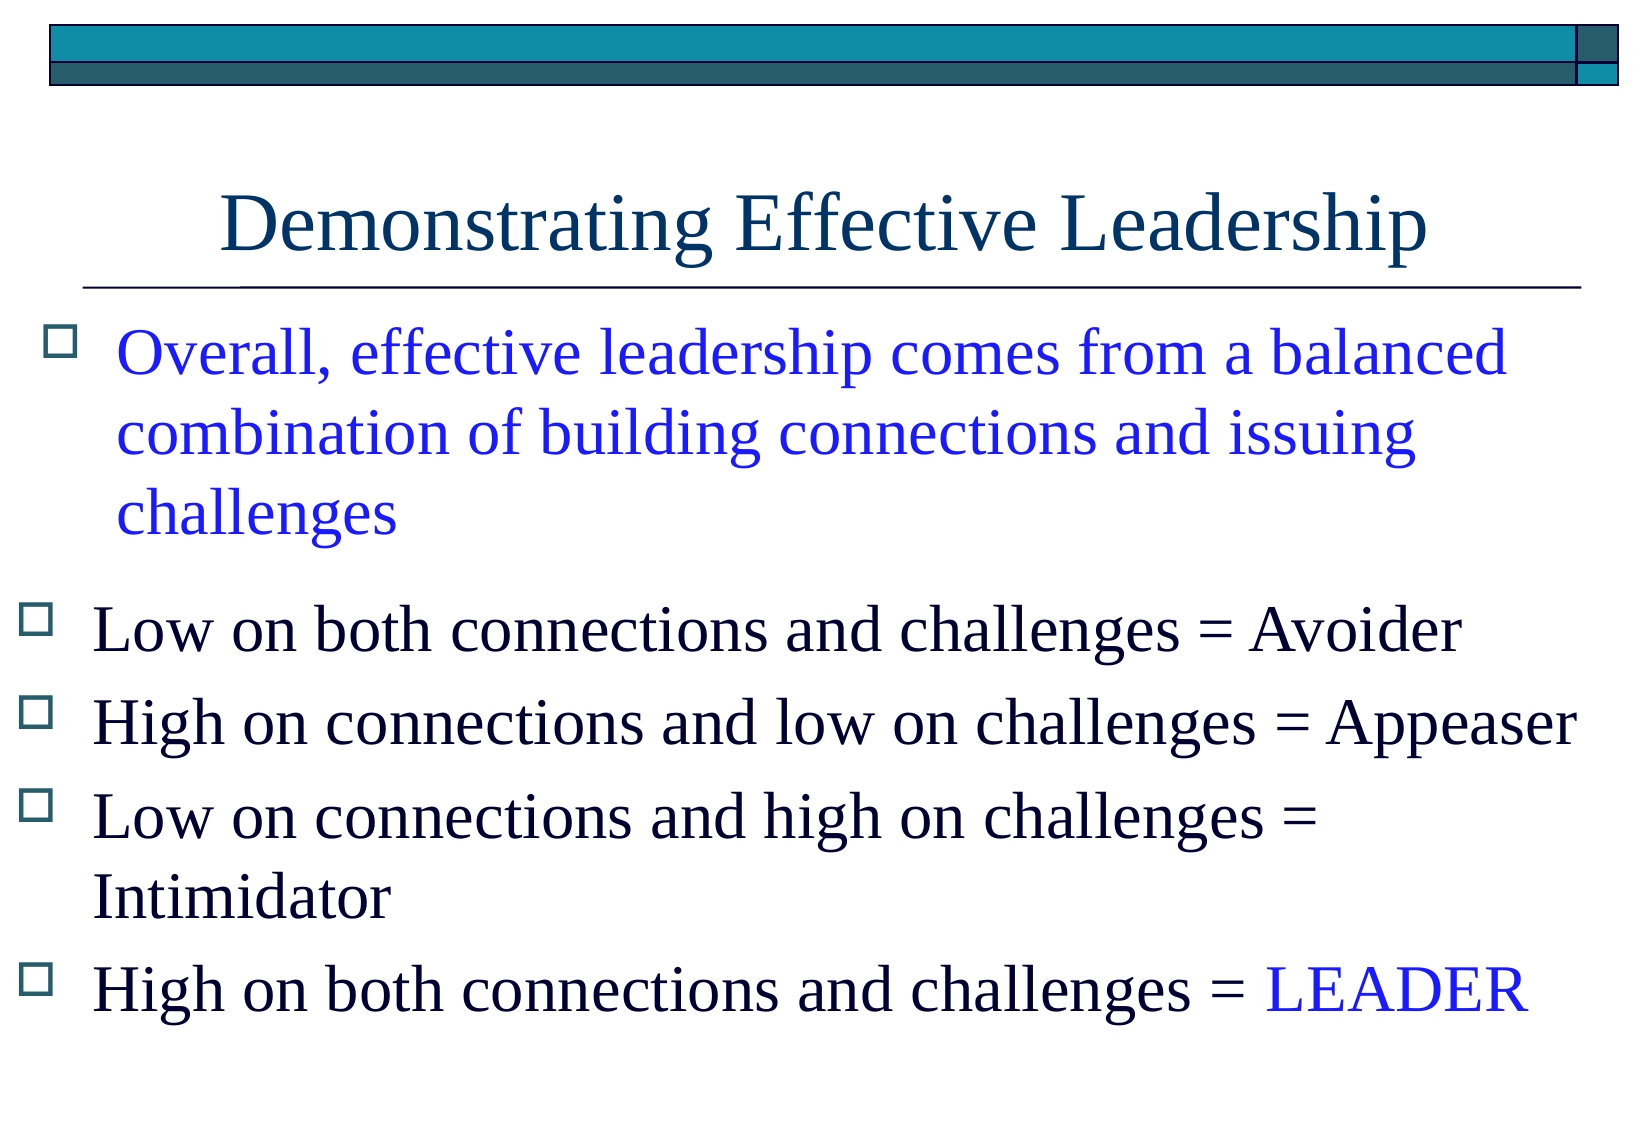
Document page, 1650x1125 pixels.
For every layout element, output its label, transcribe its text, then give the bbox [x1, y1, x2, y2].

title Demonstrating Effective Leadership [82, 87, 1568, 276]
list Low on both connections and challenges = Avoider High on connections and low on challenges = Appeaser Low on connections and high on challenges = Intimidator High on both connections and challenges = LEADER [0, 577, 1650, 1006]
list Overall, effective leadership comes from a balanced combination of building connections and issuing challenges [24, 299, 1597, 569]
